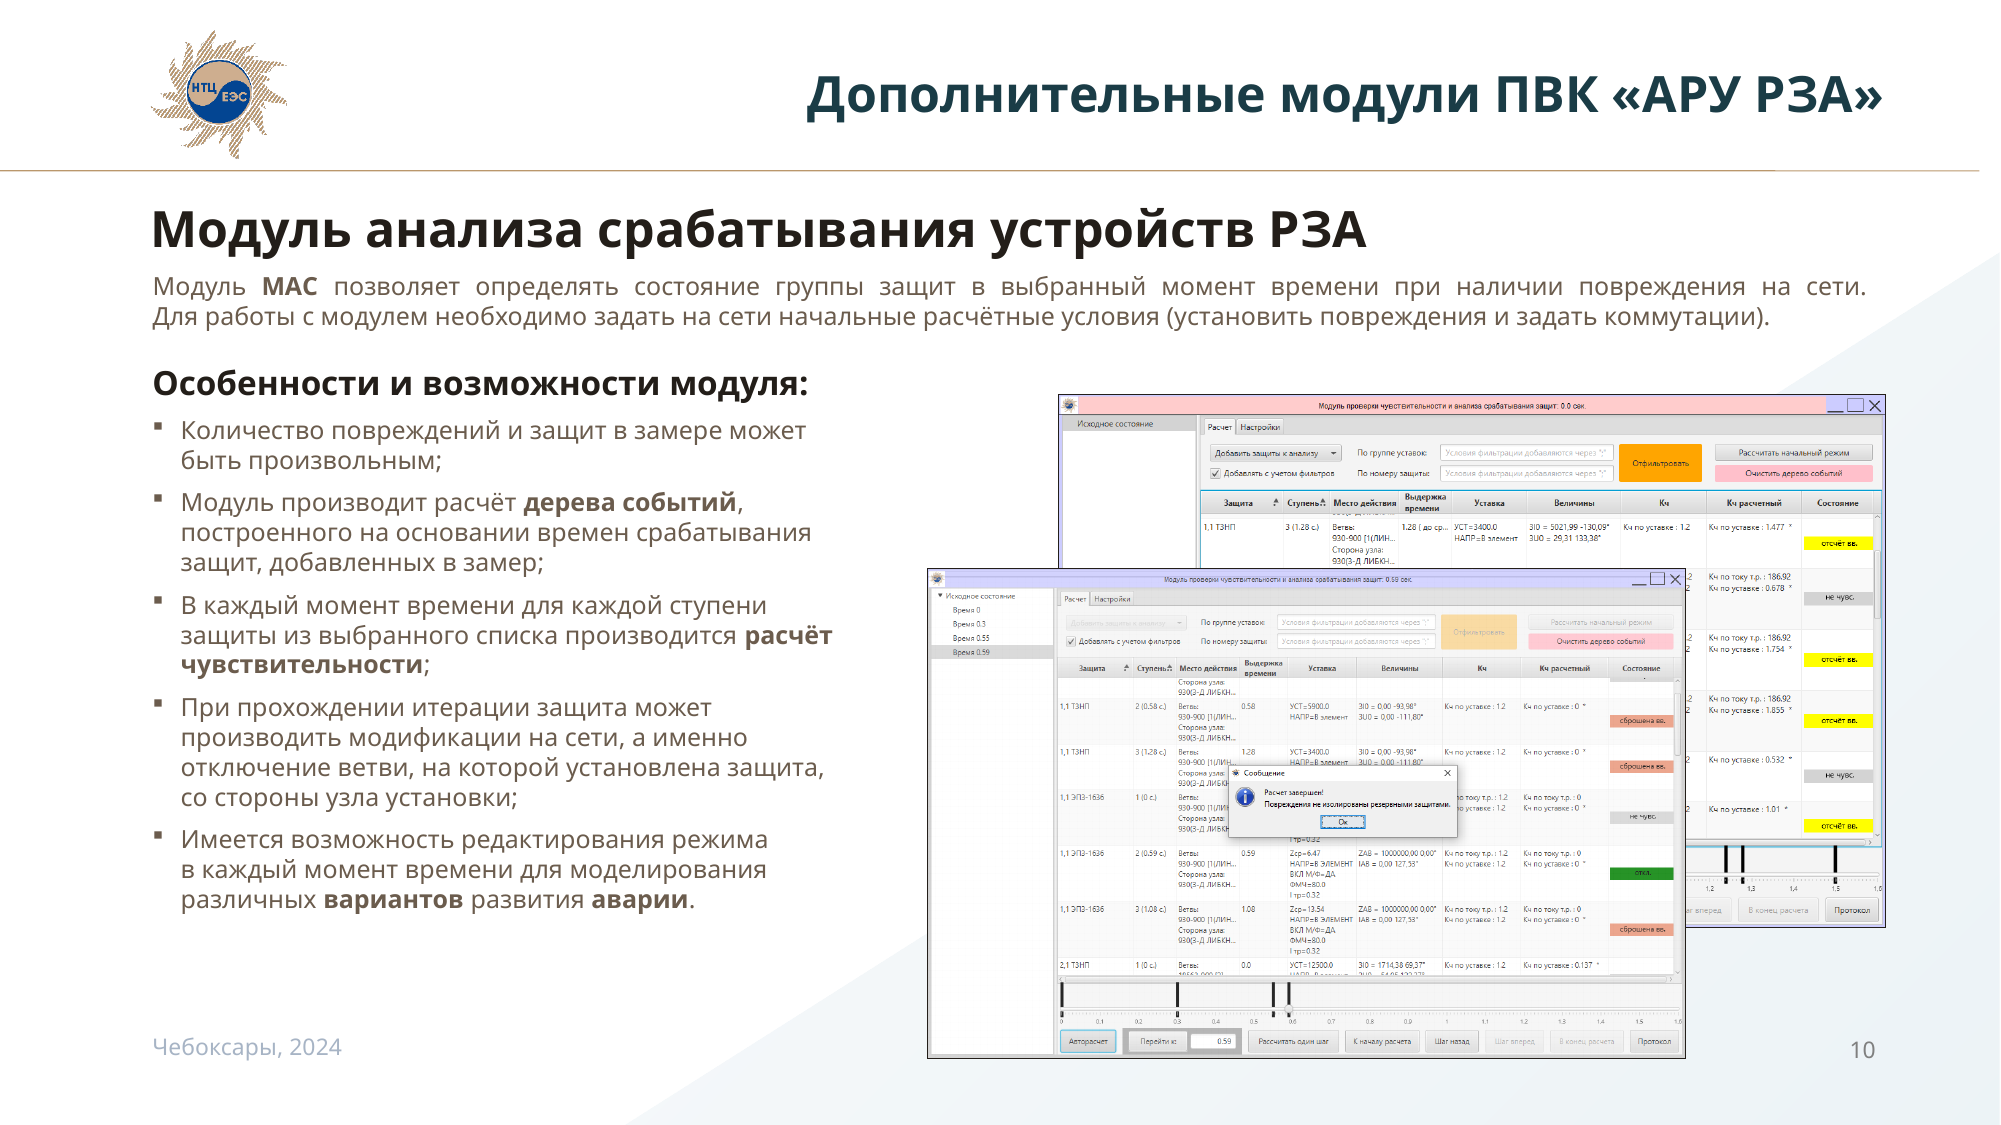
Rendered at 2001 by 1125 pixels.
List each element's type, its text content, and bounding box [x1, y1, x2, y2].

picture [927, 394, 1886, 1059]
text_box Чебоксары, 2024 [152, 1031, 832, 1070]
text_box Дополнительные модули ПВК «АРУ РЗА» [359, 56, 1885, 130]
list Модуль МАС позволяет определять состояние группы защит в выбранный момент времени при наличии повреждения на сети. Для работы с модулем необходимо задать на сети начальные расчётные условия (установить повреждения и задать коммутации). [152, 270, 1885, 367]
title Модуль анализа срабатывания устройств РЗА [150, 197, 1886, 338]
picture [149, 28, 287, 162]
text_box Особенности и возможности модуля: Количество повреждений и защит в замере может быть произвольным; Модуль производит расчёт дерева событий, построенного на основании времен срабатывания защит, добавленных в замер; В каждый момент времени для каждой ступени защиты из выбранного списка производится расчёт чувствительности; При прохождении итерации защита может производить модификации на сети, а именно отключение ветви, на которой установлена защита, со стороны узла установки; Имеется возможность редактирования режима в каждый момент времени для моделирования различных вариантов развития аварии. [152, 362, 855, 928]
slide_number 10 [1685, 1031, 1877, 1071]
